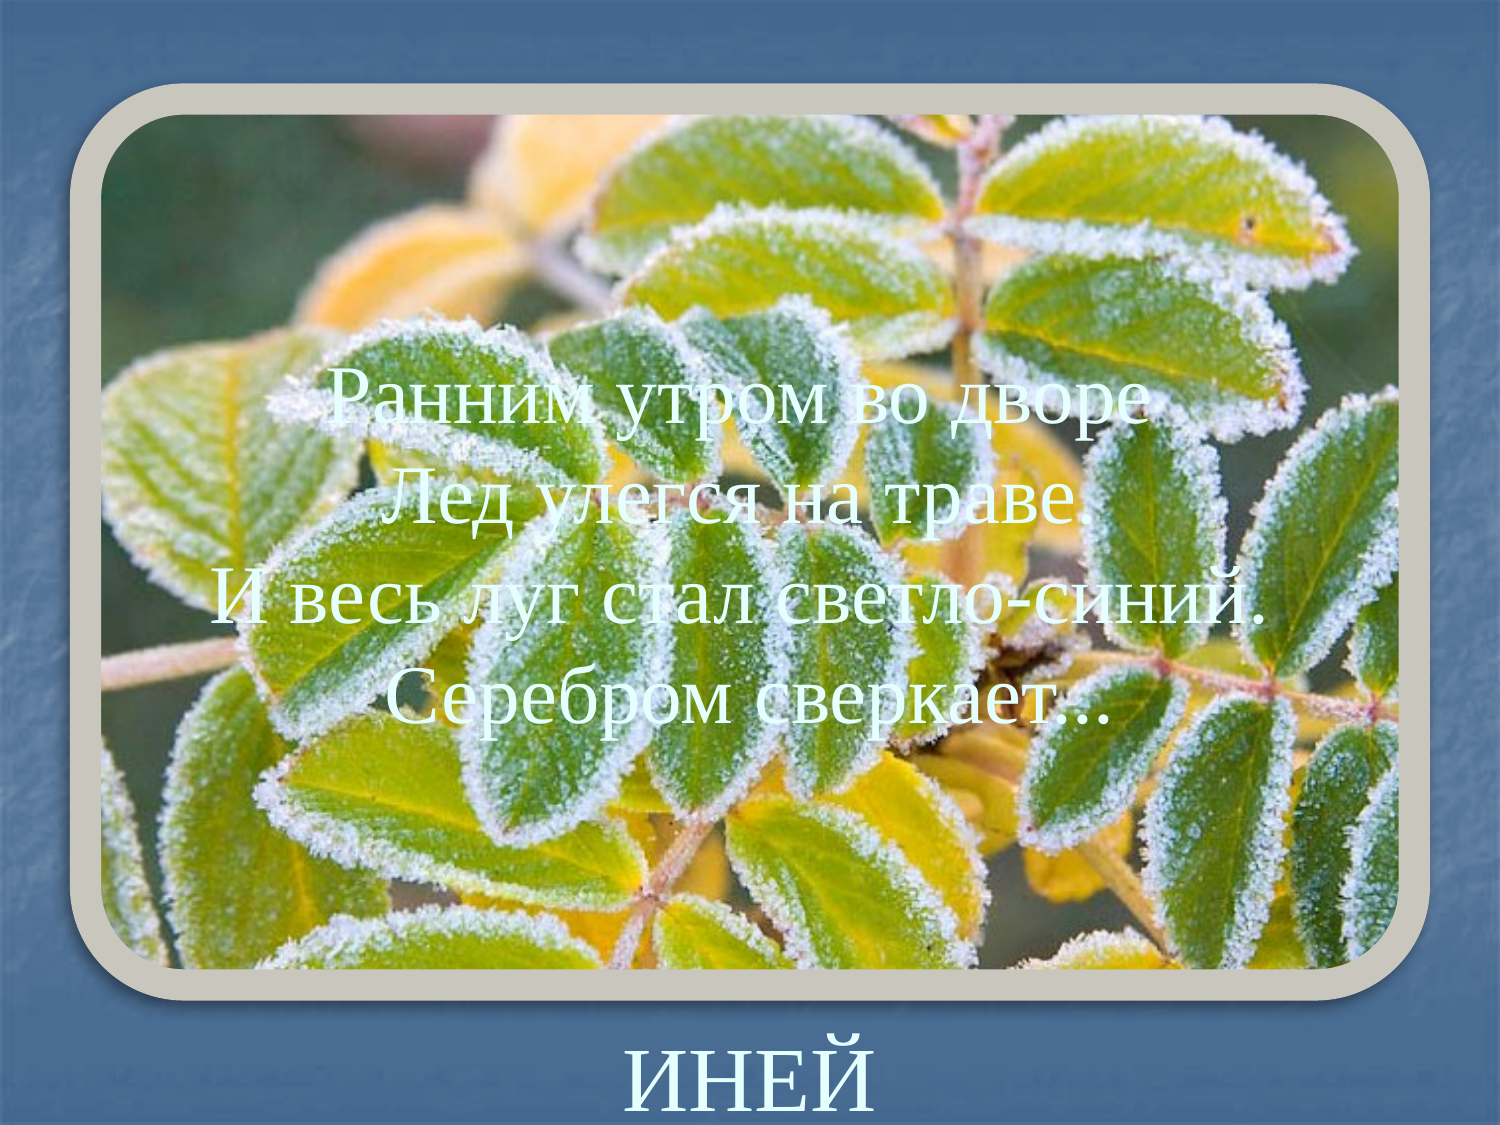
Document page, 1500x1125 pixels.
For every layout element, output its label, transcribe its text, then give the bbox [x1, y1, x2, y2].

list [85, 98, 1415, 986]
text_box Ранним утром во дворе Лед улегся на траве. И весь луг стал светло-синий. Серебром сверкает... [0, 332, 80, 748]
title ИНЕЙ [512, 1025, 988, 1125]
text_box Ранним утром во дворе Лед улегся на траве. И весь луг стал светло-синий. Серебром сверкает... [1419, 332, 1500, 748]
